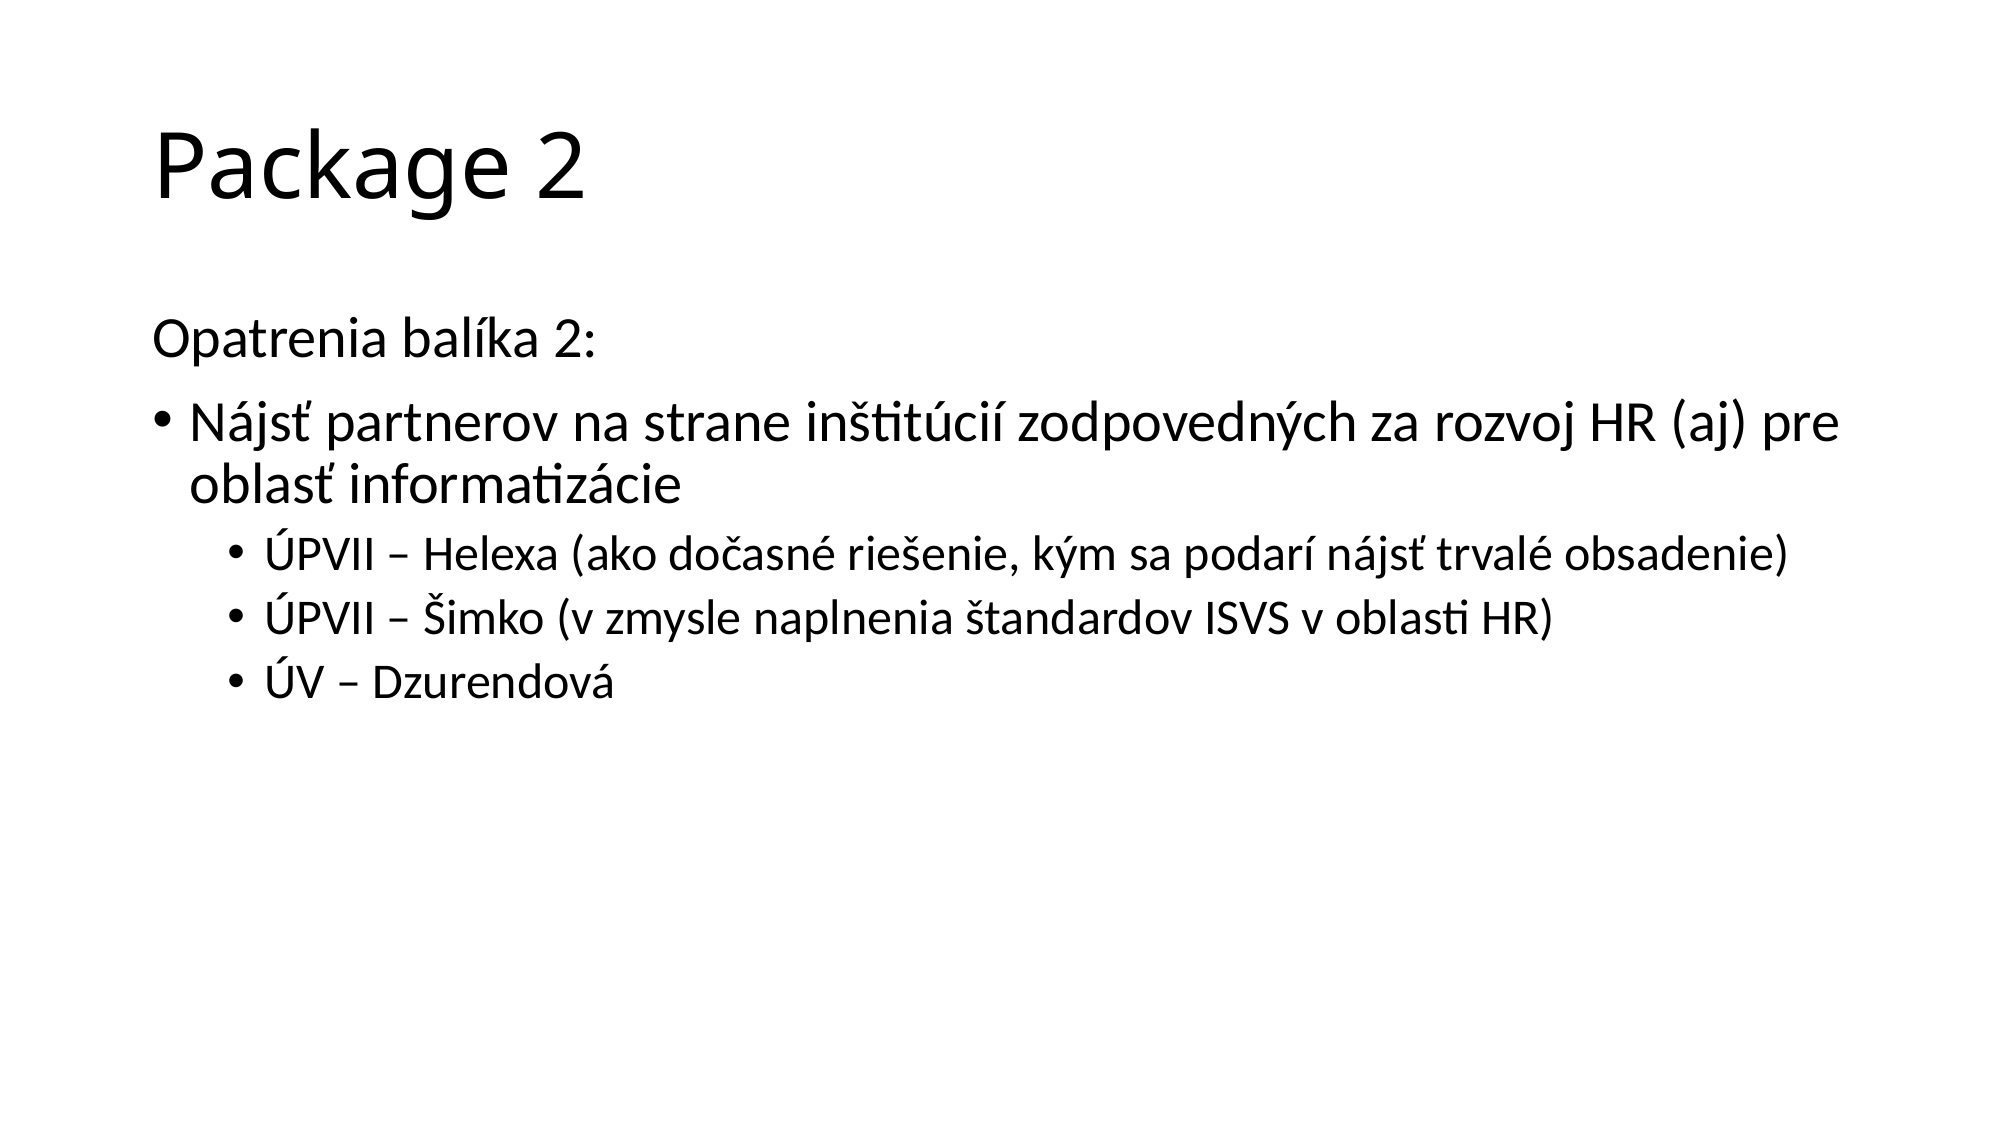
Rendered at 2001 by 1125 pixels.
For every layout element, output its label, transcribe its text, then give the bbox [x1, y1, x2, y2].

title Package 2 [137, 59, 1863, 278]
list Opatrenia balíka 2: Nájsť partnerov na strane inštitúcií zodpovedných za rozvoj HR (aj) pre oblasť informatizácie ÚPVII – Helexa (ako dočasné riešenie, kým sa podarí nájsť trvalé obsadenie) ÚPVII – Šimko (v zmysle naplnenia štandardov ISVS v oblasti HR) ÚV – Dzurendová [137, 299, 1863, 1014]
